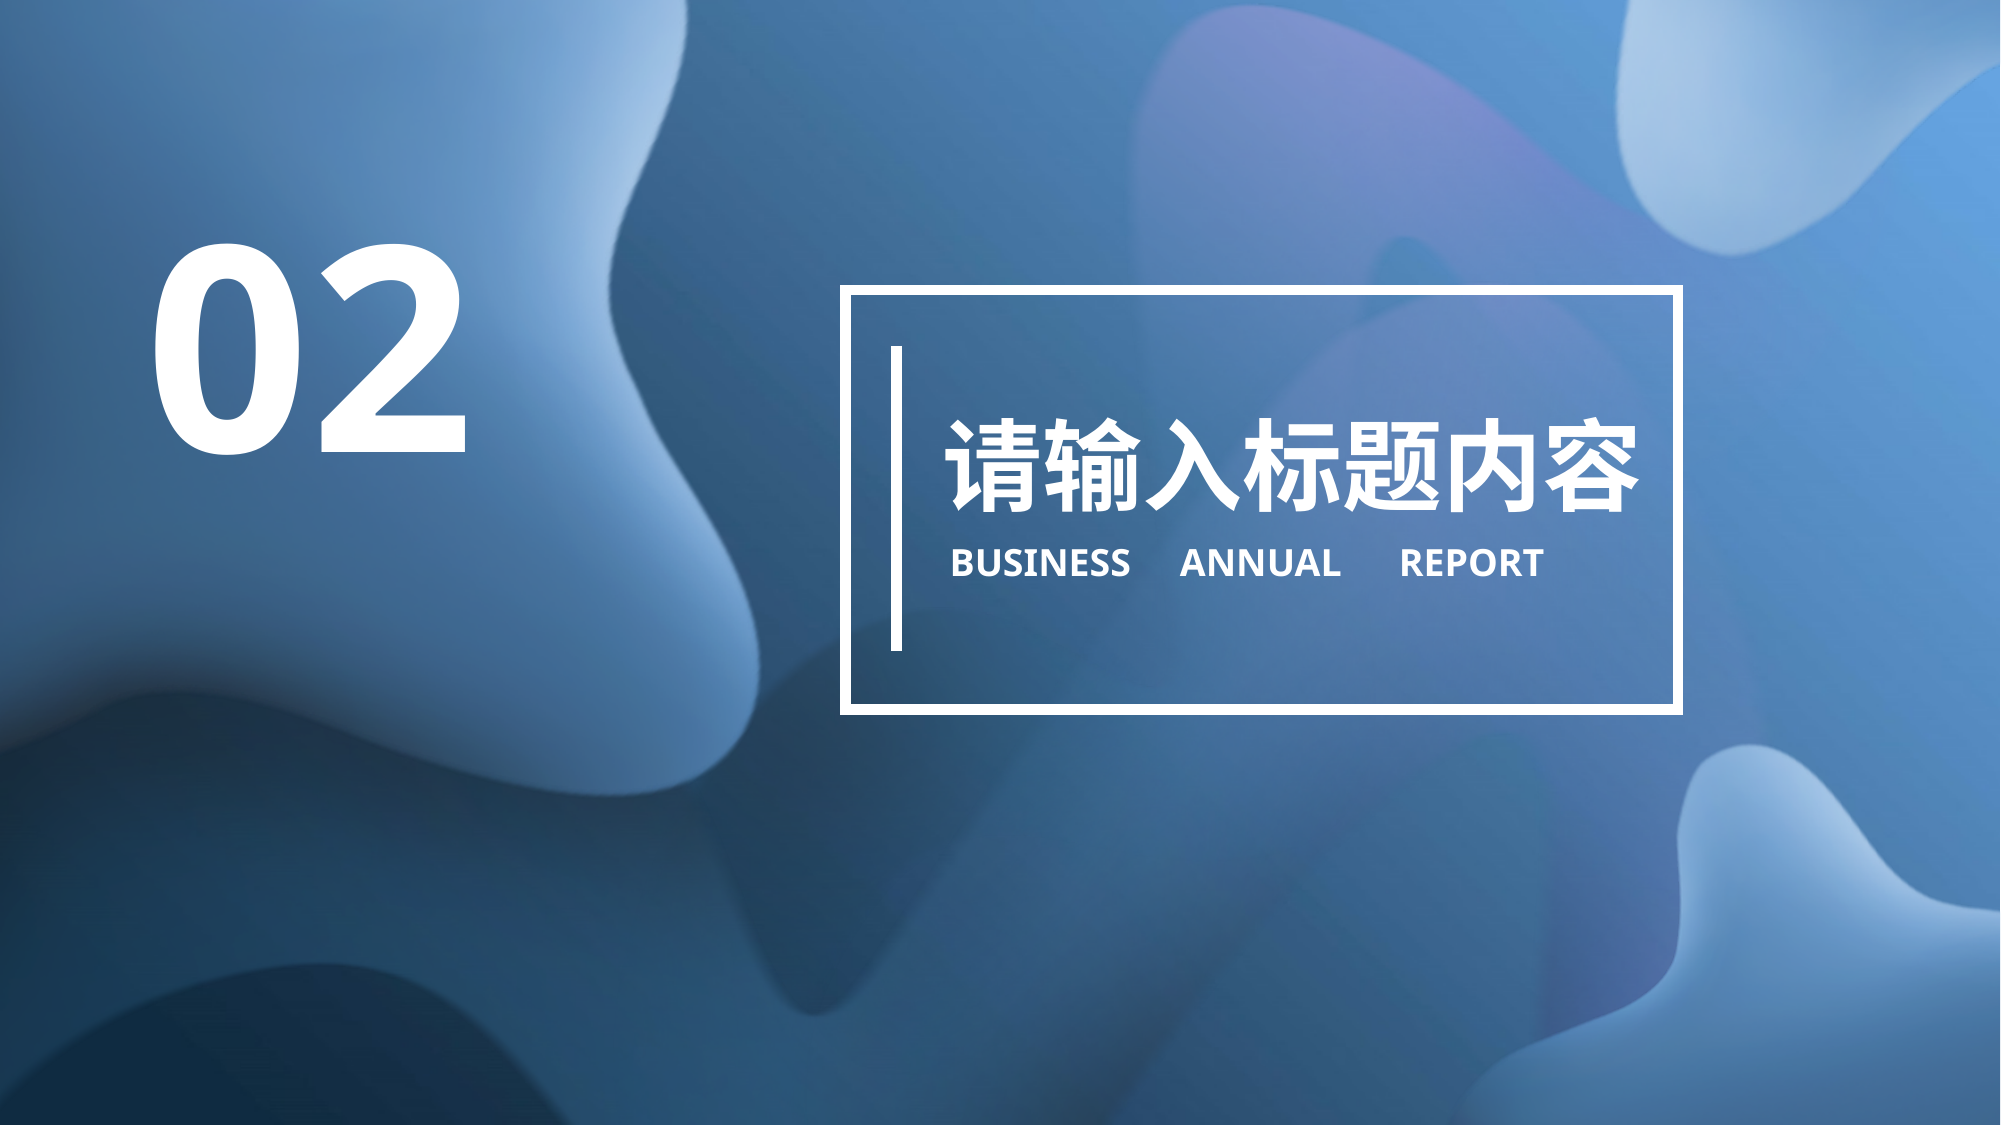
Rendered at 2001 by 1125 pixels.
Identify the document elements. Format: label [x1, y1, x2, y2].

text_box [845, 290, 1679, 710]
picture [0, 0, 2001, 1125]
